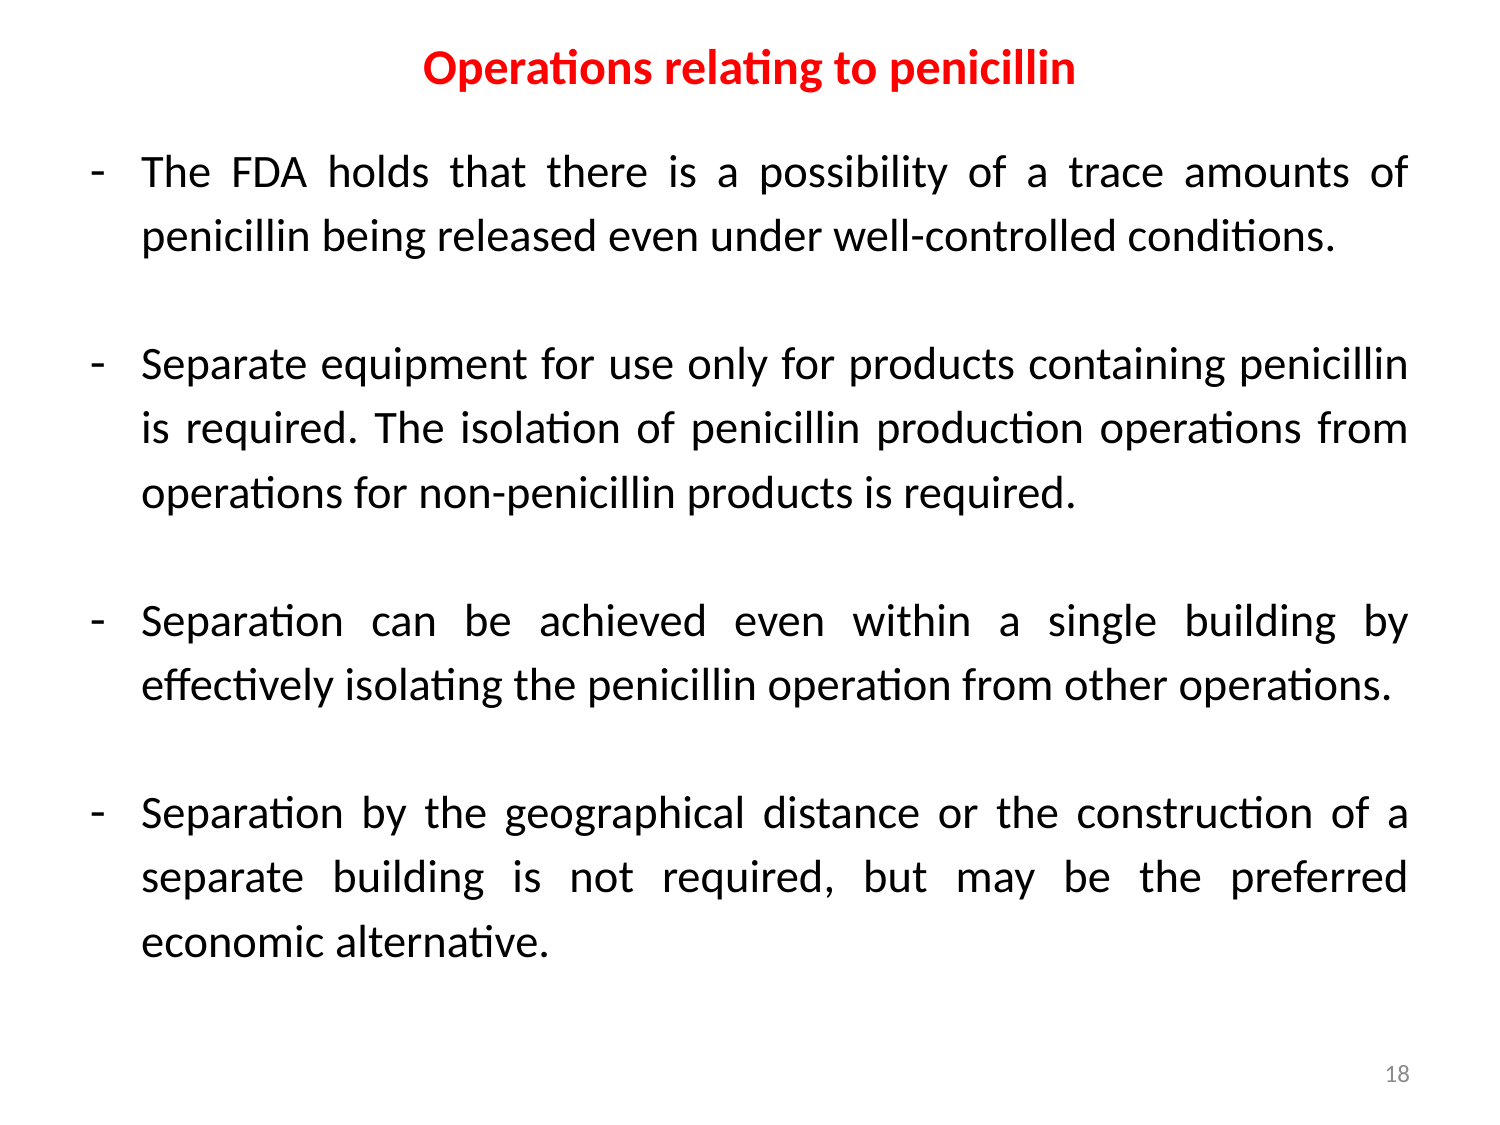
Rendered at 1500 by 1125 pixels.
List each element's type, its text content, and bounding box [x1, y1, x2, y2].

slide_number 18 [1074, 1042, 1425, 1103]
list The FDA holds that there is a possibility of a trace amounts of penicillin being released even under well-controlled conditions. Separate equipment for use only for products containing penicillin is required. The isolation of penicillin production operations from operations for non-penicillin products is required. Separation can be achieved even within a single building by effectively isolating the penicillin operation from other operations. Separation by the geographical distance or the construction of a separate building is not required, but may be the preferred economic alternative. [75, 125, 1425, 1100]
title Operations relating to penicillin [75, 24, 1425, 105]
